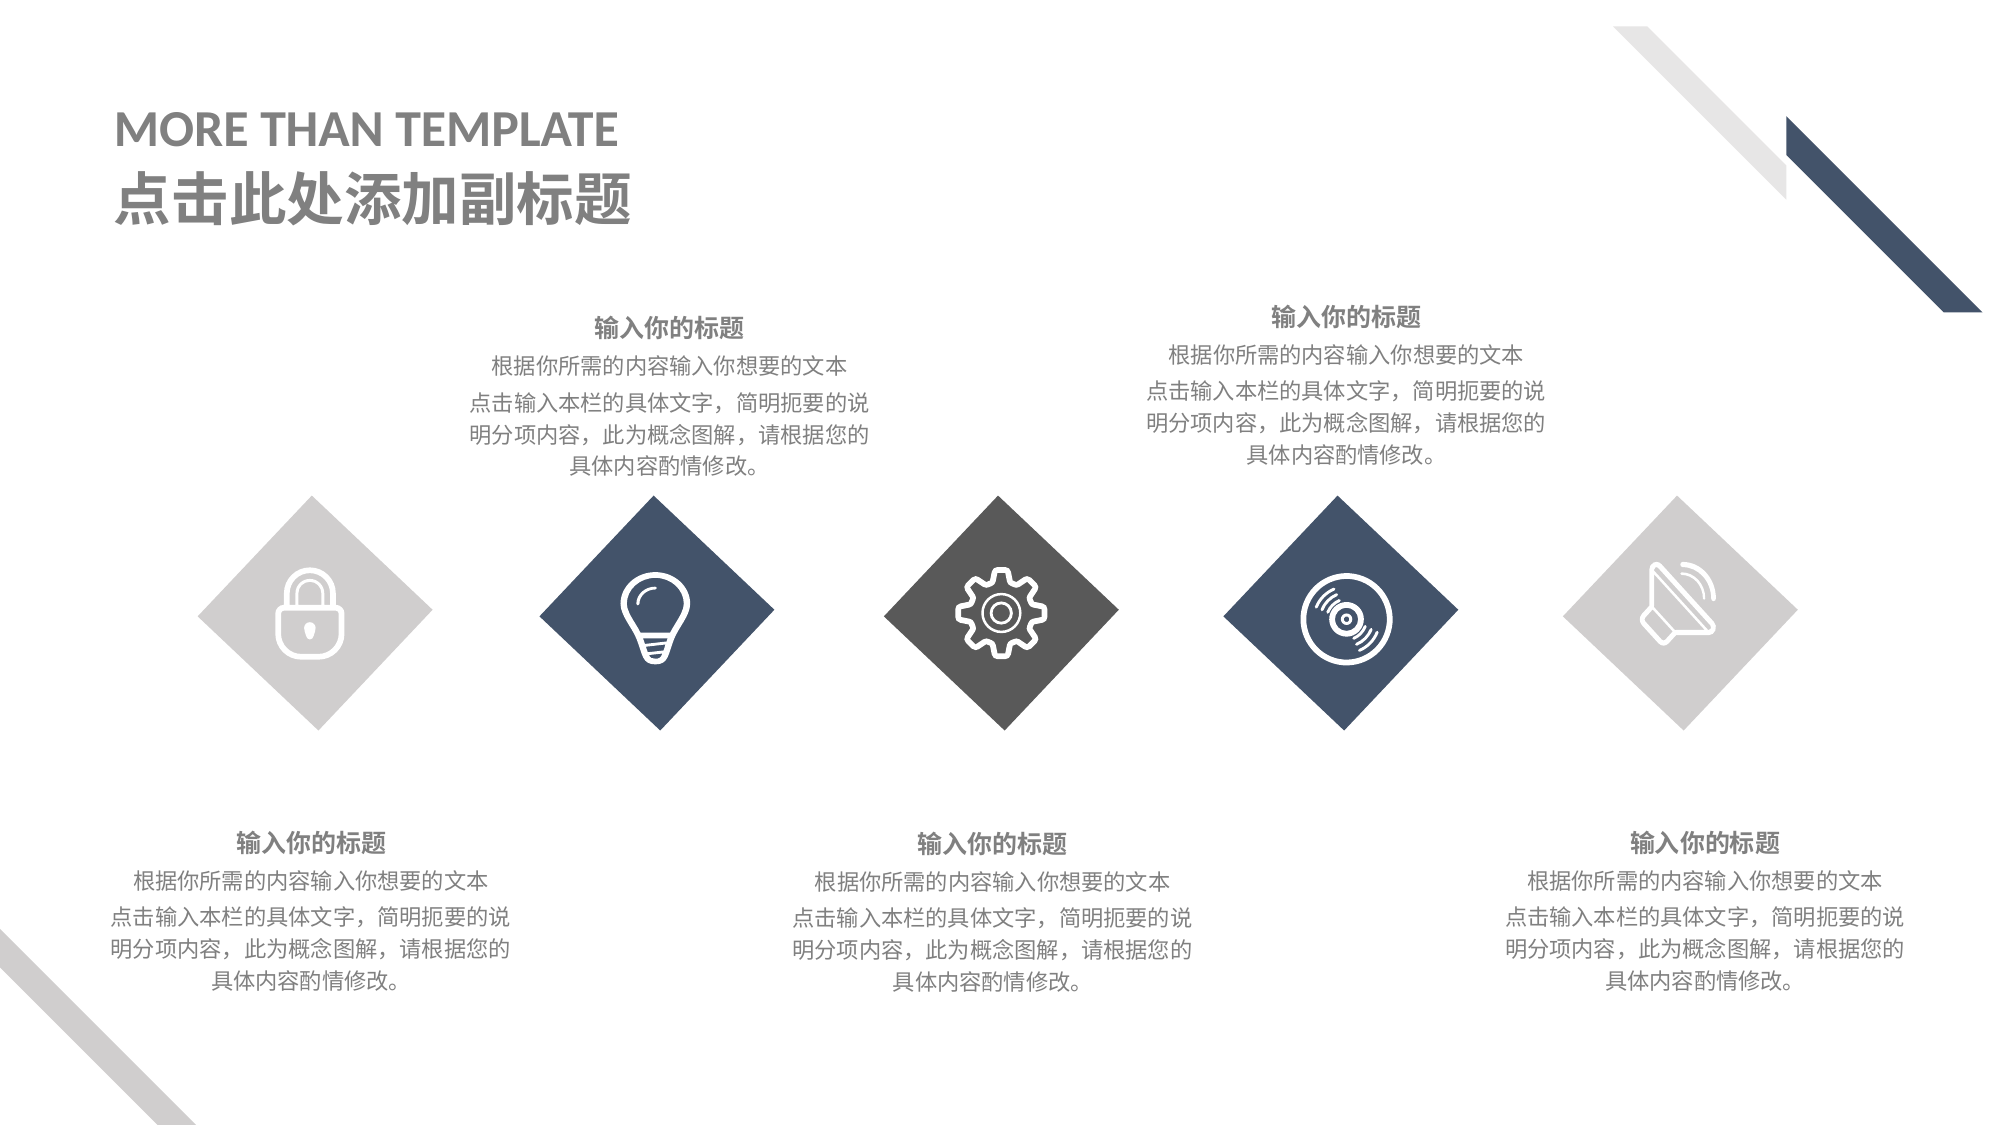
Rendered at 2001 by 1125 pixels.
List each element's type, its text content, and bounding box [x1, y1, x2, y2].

text_box [0, 927, 198, 1125]
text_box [231, 529, 399, 697]
text_box 输入你的标题 根据你所需的内容输入你想要的文本 点击输入本栏的具体文字，简明扼要的说明分项内容，此为概念图解，请根据您的具体内容酌情修改。 [767, 810, 1219, 1007]
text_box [1612, 26, 1983, 313]
text_box 输入你的标题 根据你所需的内容输入你想要的文本 点击输入本栏的具体文字，简明扼要的说明分项内容，此为概念图解，请根据您的具体内容酌情修改。 [1479, 809, 1931, 1006]
text_box MORE THAN TEMPLATE 点击此处添加副标题 [99, 80, 760, 240]
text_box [1257, 529, 1424, 697]
text_box 输入你的标题 根据你所需的内容输入你想要的文本 点击输入本栏的具体文字，简明扼要的说明分项内容，此为概念图解，请根据您的具体内容酌情修改。 [444, 295, 896, 492]
text_box 输入你的标题 根据你所需的内容输入你想要的文本 点击输入本栏的具体文字，简明扼要的说明分项内容，此为概念图解，请根据您的具体内容酌情修改。 [85, 809, 537, 1006]
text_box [1597, 529, 1764, 697]
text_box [573, 529, 740, 697]
text_box 输入你的标题 根据你所需的内容输入你想要的文本 点击输入本栏的具体文字，简明扼要的说明分项内容，此为概念图解，请根据您的具体内容酌情修改。 [1120, 283, 1572, 480]
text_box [918, 529, 1085, 697]
